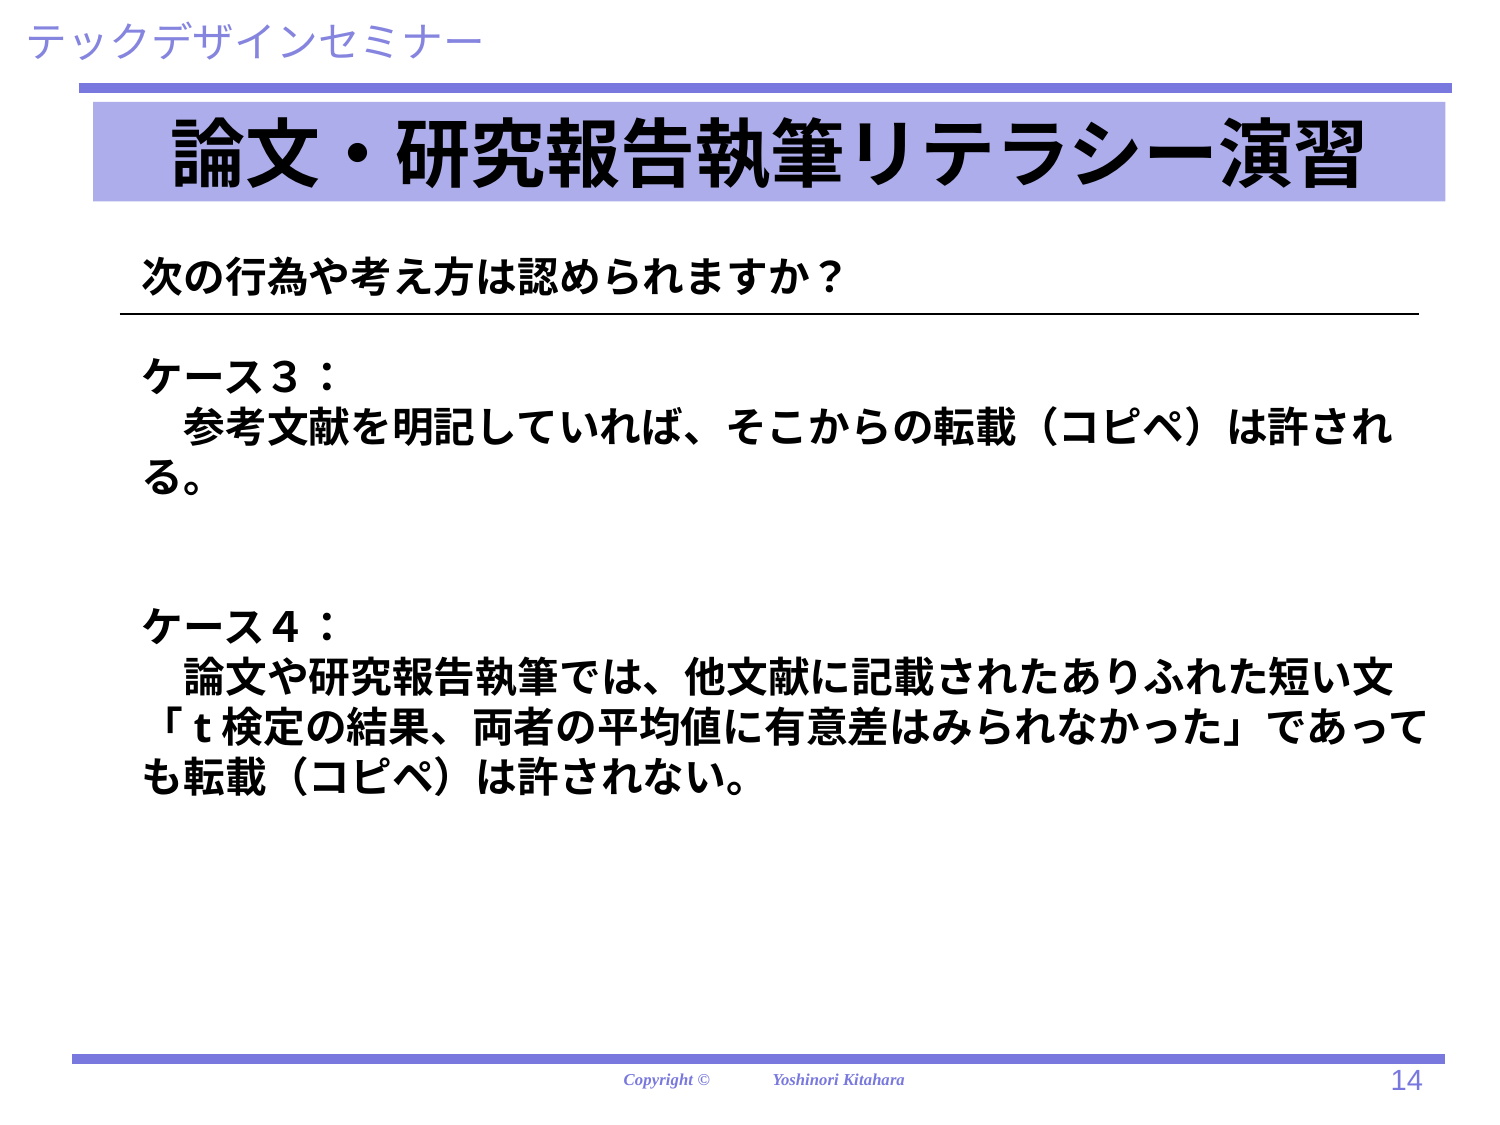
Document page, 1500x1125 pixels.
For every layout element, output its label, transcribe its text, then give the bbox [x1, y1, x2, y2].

text_box 論文・研究報告執筆リテラシー演習 [91, 100, 1448, 203]
text_box 次の行為や考え方は認められますか？ ケース３： 参考文献を明記していれば、そこからの転載（コピペ）は許される。 ケース４： 論文や研究報告執筆では、他文献に記載されたありふれた短い文「t検定の結果、両者の平均値に有意差はみられなかった」であっても転載（コピペ）は許されない。 [127, 243, 1446, 859]
